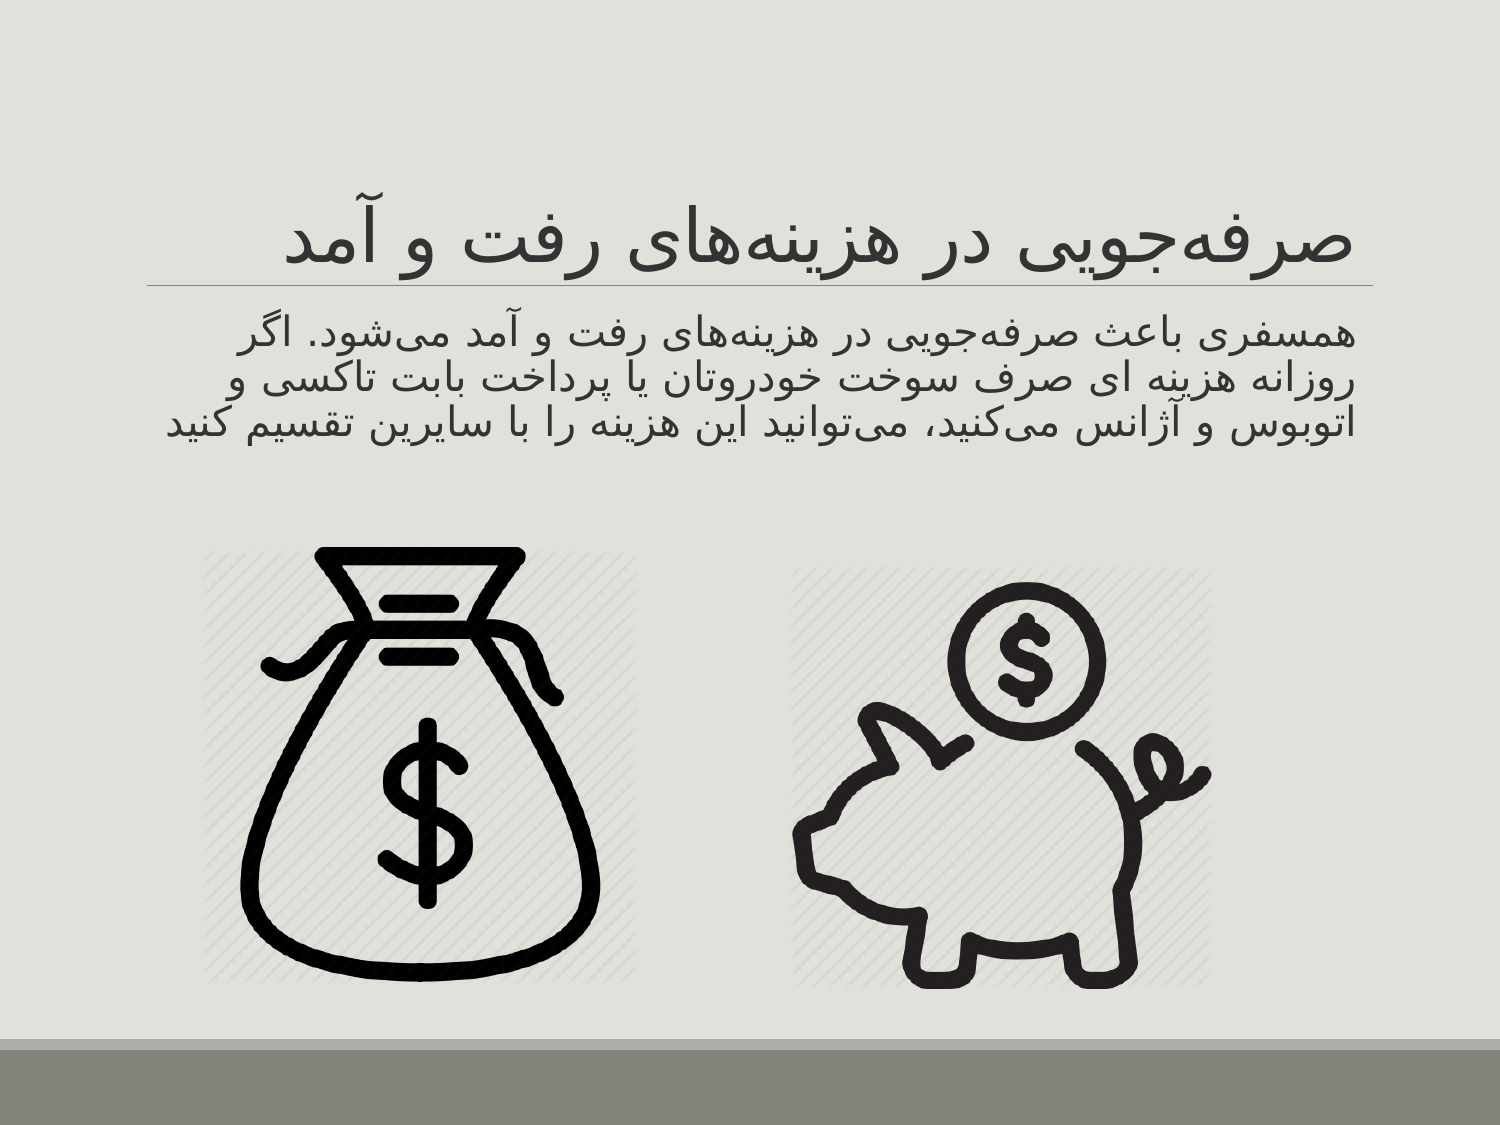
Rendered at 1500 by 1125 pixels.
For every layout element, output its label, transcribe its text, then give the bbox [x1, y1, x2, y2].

picture [786, 563, 1213, 990]
title صرفه‌جویی در هزینه‌های رفت و آمد [135, 47, 1373, 285]
picture [199, 546, 638, 986]
list همسفری باعث صرفه‌جویی در هزینه‌های رفت و آمد می‌شود. اگر روزانه هزینه ای صرف سوخت خودروتان یا پرداخت بابت تاکسی و اتوبوس و آژانس می‌کنید، می‌‌توانید این هزینه را با سایرین تقسیم کنید [135, 302, 1373, 963]
